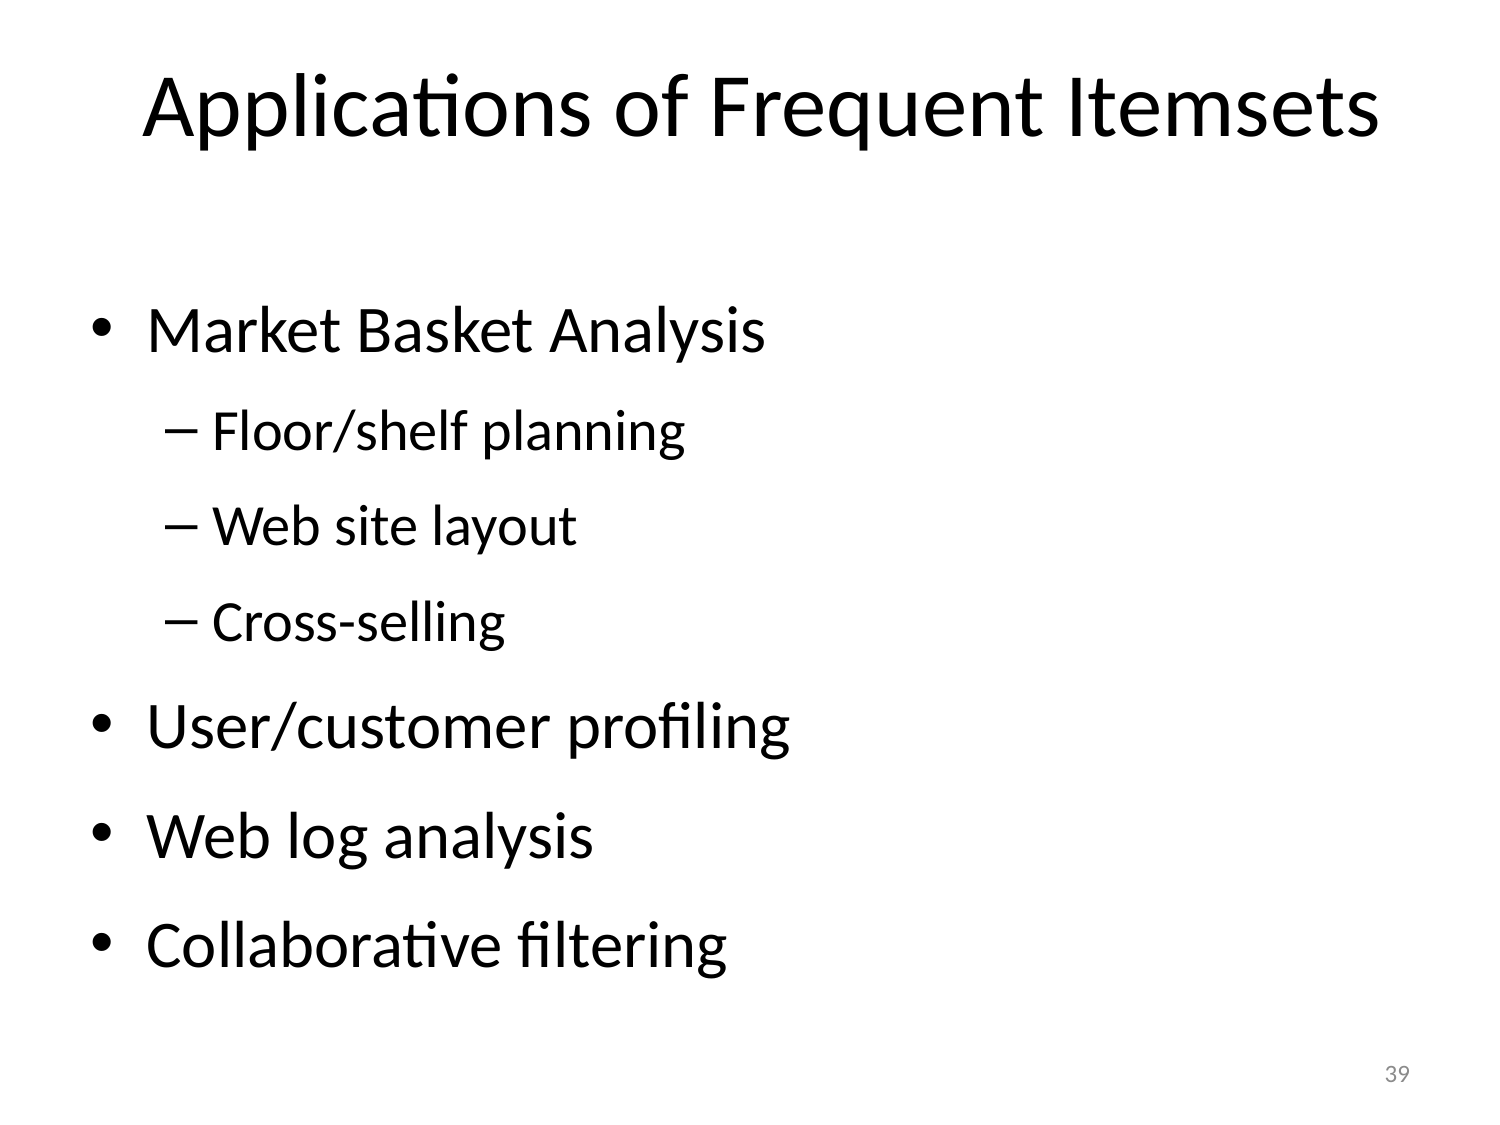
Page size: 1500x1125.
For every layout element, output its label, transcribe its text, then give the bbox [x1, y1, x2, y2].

slide_number 39 [1074, 1042, 1425, 1103]
list Market Basket Analysis Floor/shelf planning Web site layout Cross-selling User/customer profiling Web log analysis Collaborative filtering [75, 262, 1425, 1005]
title Applications of Frequent Itemsets [62, 37, 1463, 163]
